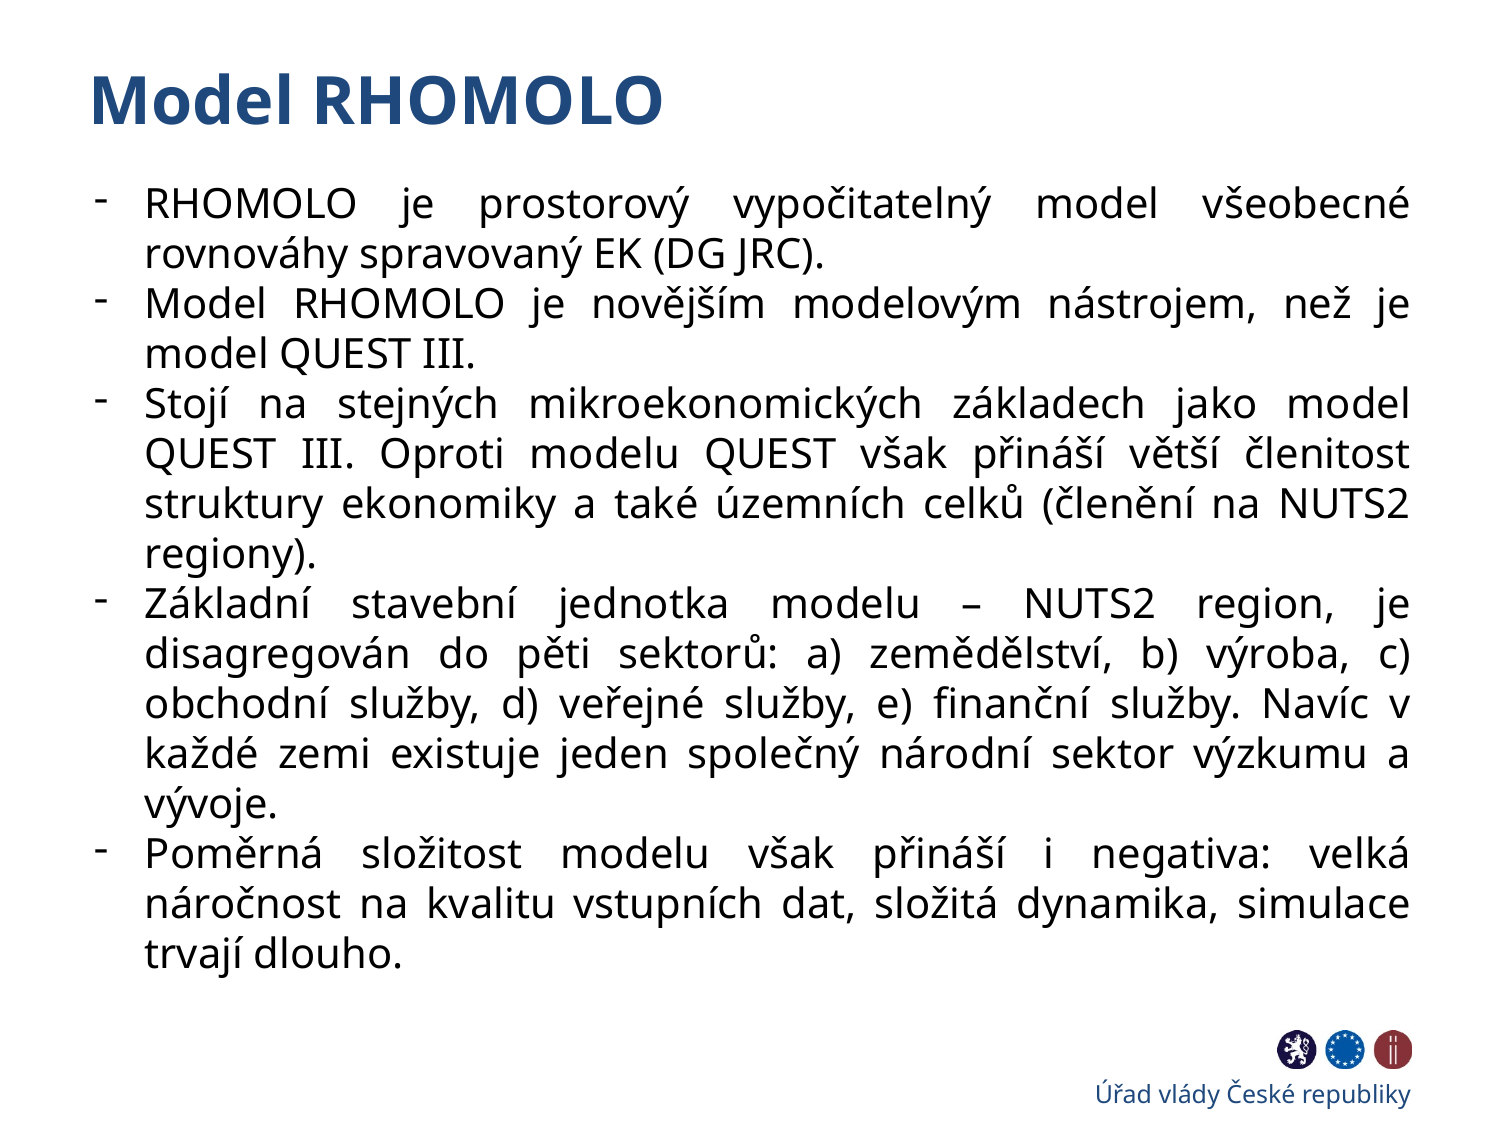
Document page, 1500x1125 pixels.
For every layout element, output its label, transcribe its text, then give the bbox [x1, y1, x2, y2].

title Model RHOMOLO [88, 4, 1412, 176]
text_box RHOMOLO je prostorový vypočitatelný model všeobecné rovnováhy spravovaný EK (DG JRC). Model RHOMOLO je novějším modelovým nástrojem, než je model QUEST III. Stojí na stejných mikroekonomických základech jako model QUEST III. Oproti modelu QUEST však přináší větší členitost struktury ekonomiky a také územních celků (členění na NUTS2 regiony). Základní stavební jednotka modelu – NUTS2 region, je disagregován do pěti sektorů: a) zemědělství, b) výroba, c) obchodní služby, d) veřejné služby, e) finanční služby. Navíc v každé zemi existuje jeden společný národní sektor výzkumu a vývoje. Poměrná složitost modelu však přináší i negativa: velká náročnost na kvalitu vstupních dat, složitá dynamika, simulace trvají dlouho. [88, 176, 1412, 1027]
picture [1277, 1030, 1412, 1070]
text_box Úřad vlády České republiky [936, 1078, 1412, 1109]
